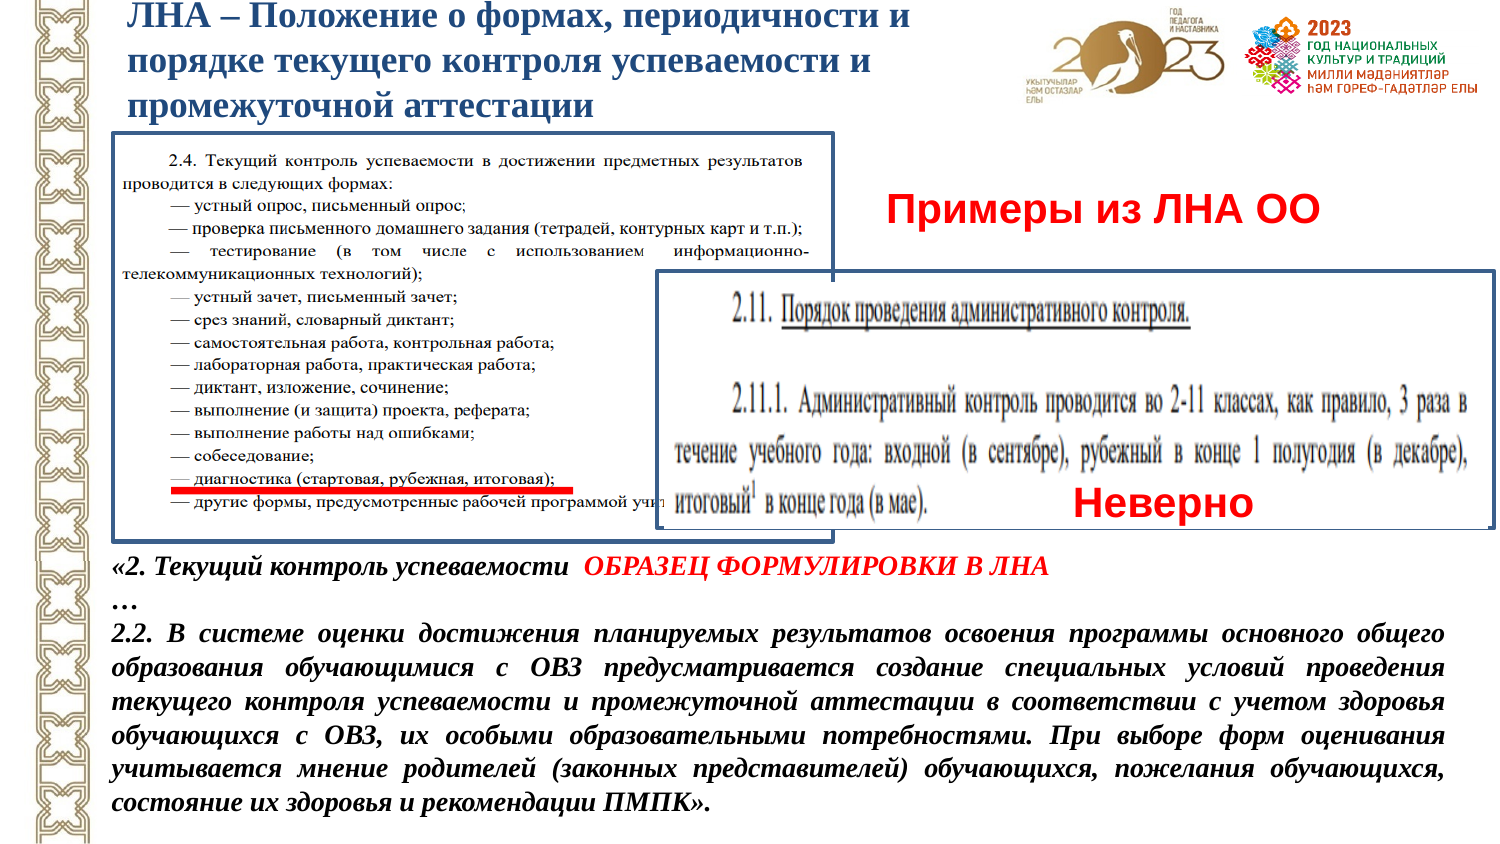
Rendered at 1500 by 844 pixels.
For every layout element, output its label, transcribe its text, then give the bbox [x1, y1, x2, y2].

title ЛНА – Положение о формах, периодичности и порядке текущего контроля успеваемости и промежуточной аттестации [112, 43, 1032, 117]
list Примеры из ЛНА ОО [849, 174, 1358, 241]
picture [0, 0, 1500, 844]
text_box «2. Текущий контроль успеваемости ОБРАЗЕЦ ФОРМУЛИРОВКИ В ЛНА … 2.2. В системе оценки достижения планируемых результатов освоения программы основного общего образования обучающимися с ОВЗ предусматривается создание специальных условий проведения текущего контроля успеваемости и промежуточной аттестации в соответствии с учетом здоровья обучающихся с ОВЗ, их особыми образовательными потребностями. При выборе форм оценивания учитывается мнение родителей (законных представителей) обучающихся, пожелания обучающихся, состояние их здоровья и рекомендации ПМПК». [96, 540, 1462, 844]
text_box [826, 538, 835, 544]
text_box [826, 269, 1496, 530]
text_box [111, 131, 835, 269]
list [106, 149, 822, 545]
picture [663, 282, 1488, 529]
